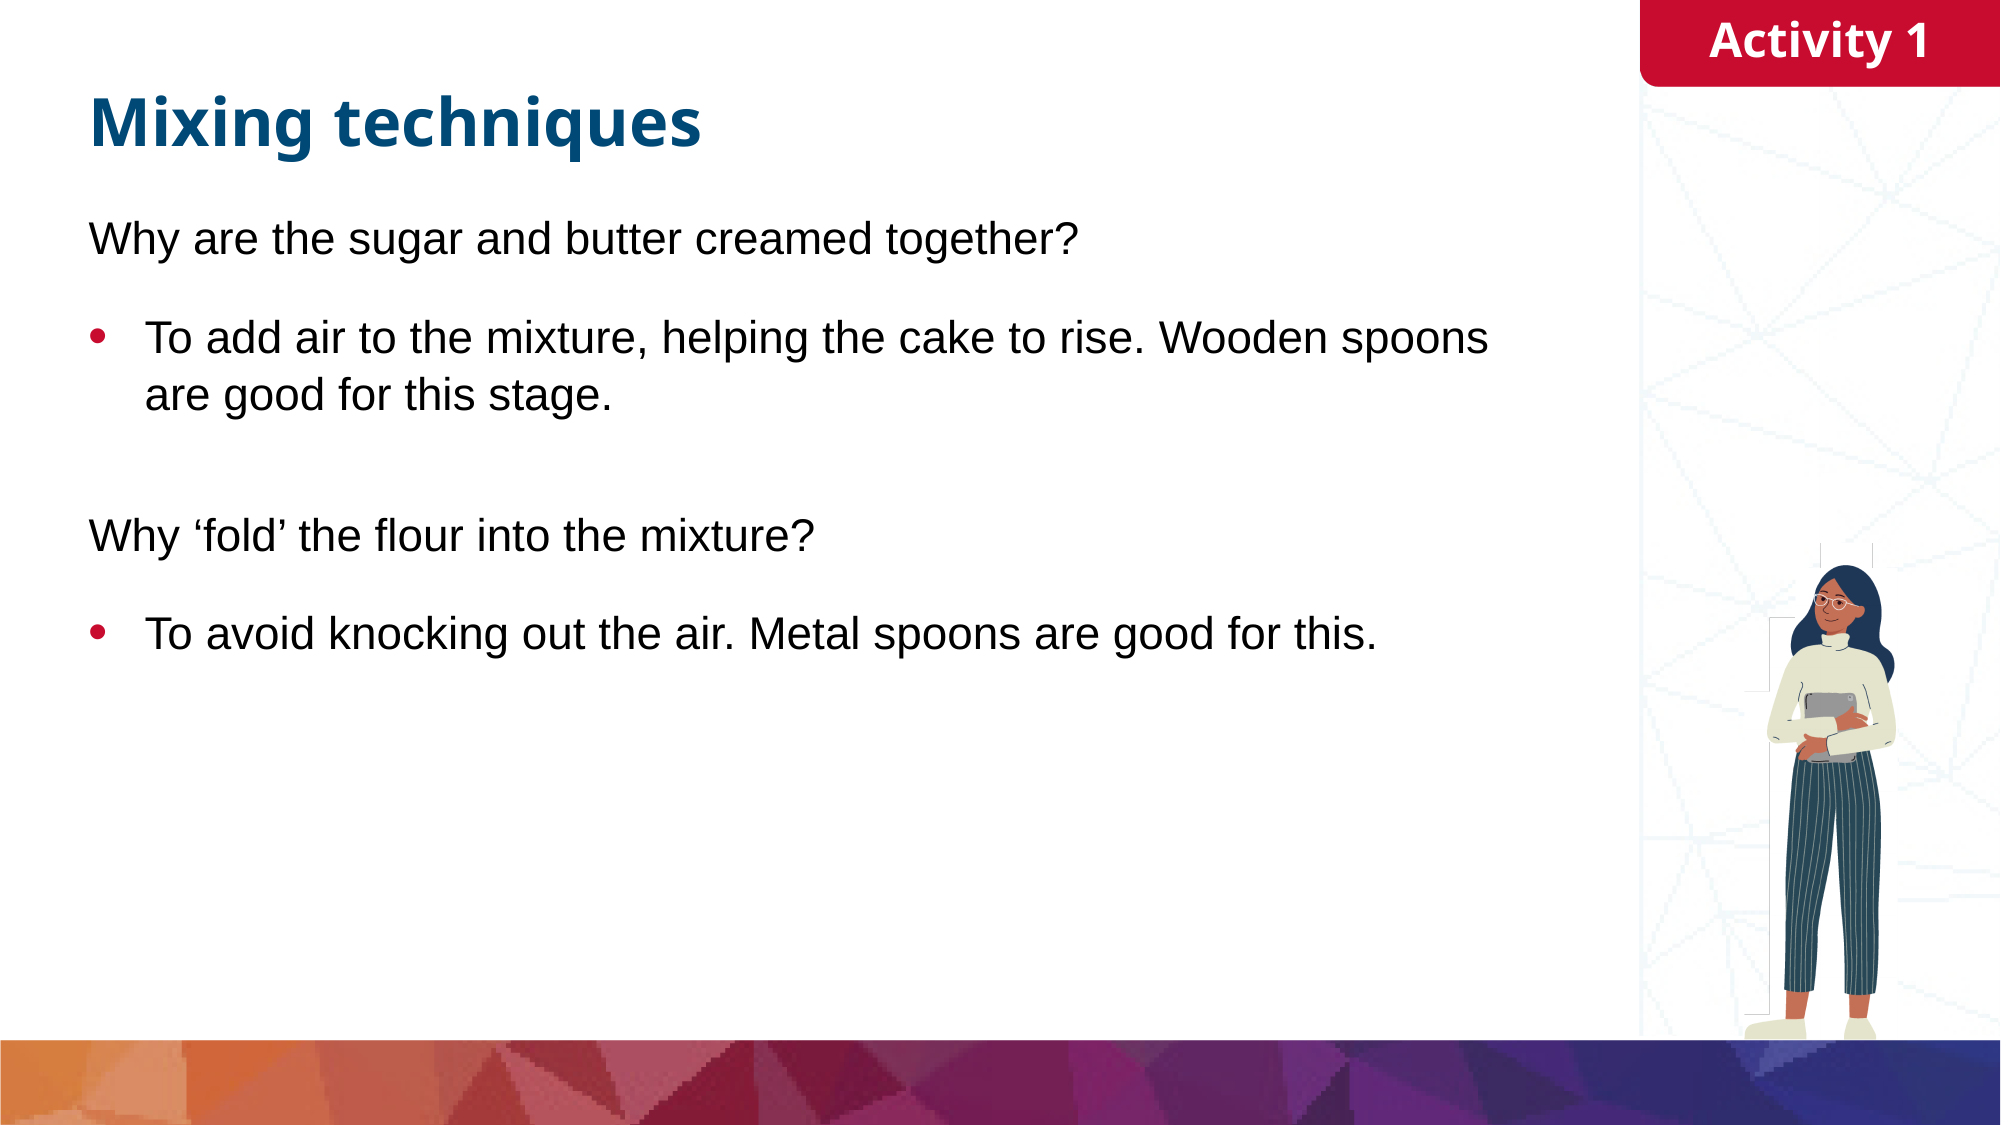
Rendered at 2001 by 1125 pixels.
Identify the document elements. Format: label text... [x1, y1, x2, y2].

title Mixing techniques [88, 88, 1565, 161]
list Why are the sugar and butter creamed together? To add air to the mixture, helping the cake to rise. Wooden spoons are good for this stage. Why ‘fold’ the flour into the mixture? To avoid knocking out the air. Metal spoons are good for this. [88, 206, 1565, 890]
picture [0, 0, 2001, 1125]
